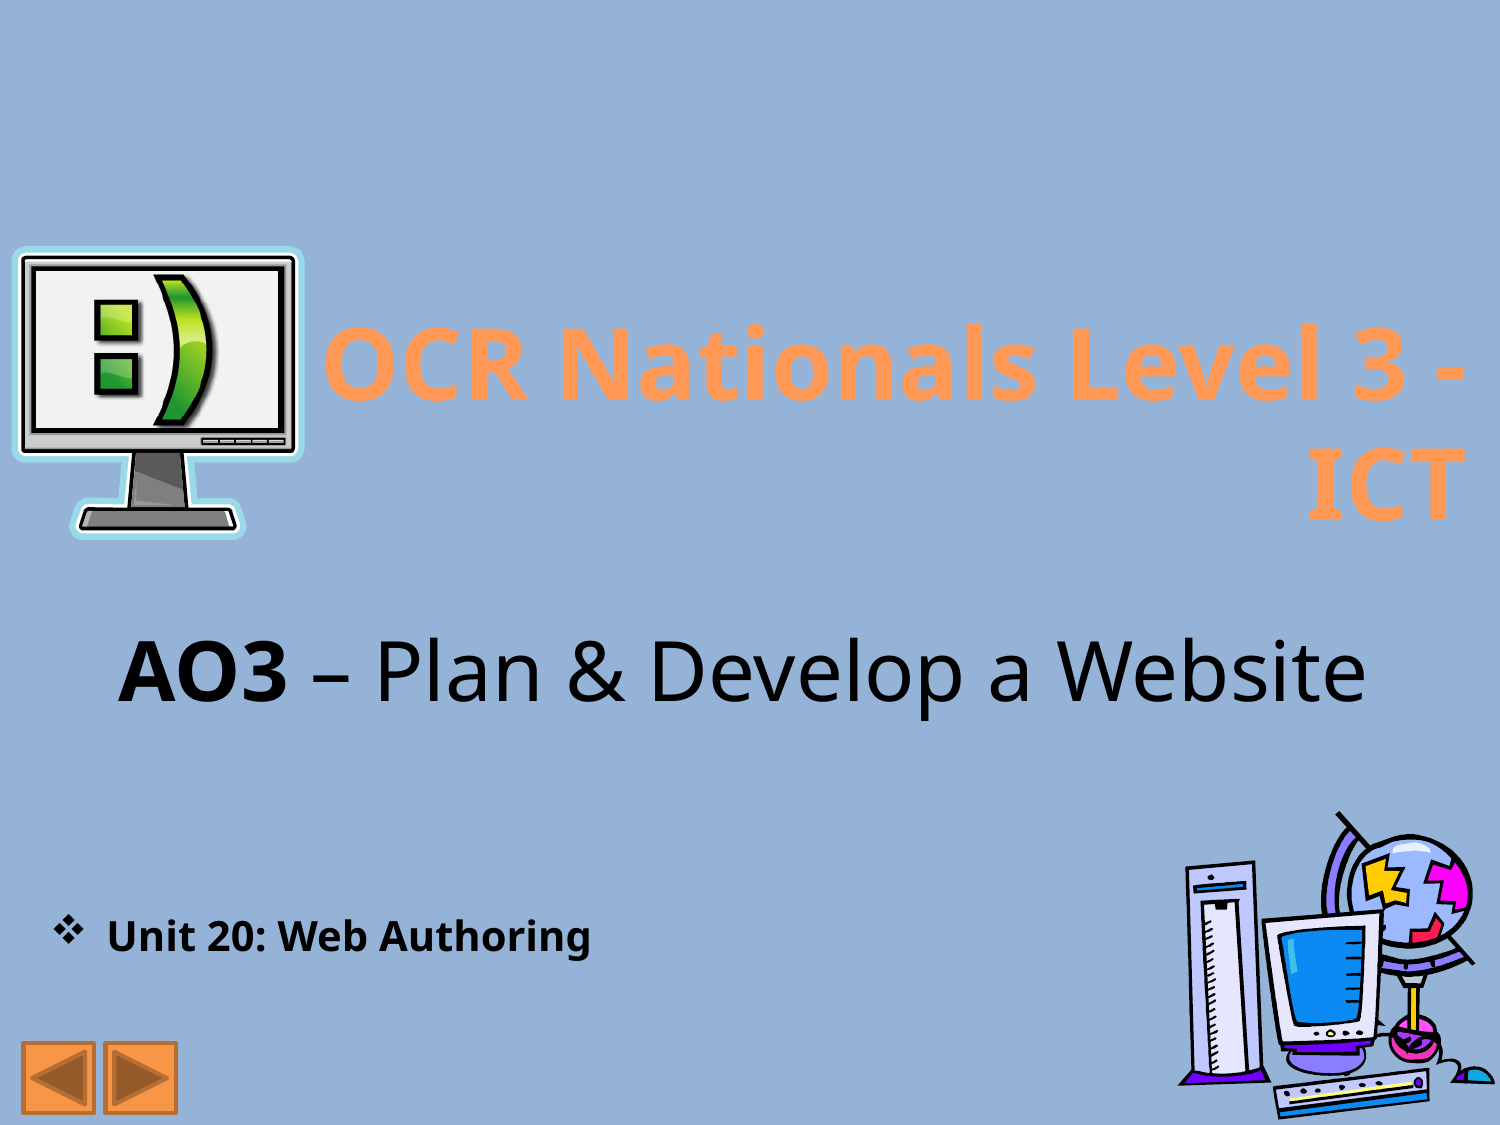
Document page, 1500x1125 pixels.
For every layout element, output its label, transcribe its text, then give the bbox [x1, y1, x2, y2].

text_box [1171, 805, 1500, 1125]
title AO3 – Plan & Develop a Website [35, 562, 1454, 774]
picture [68, 265, 239, 436]
list Unit 20: Web Authoring [35, 902, 1166, 1020]
